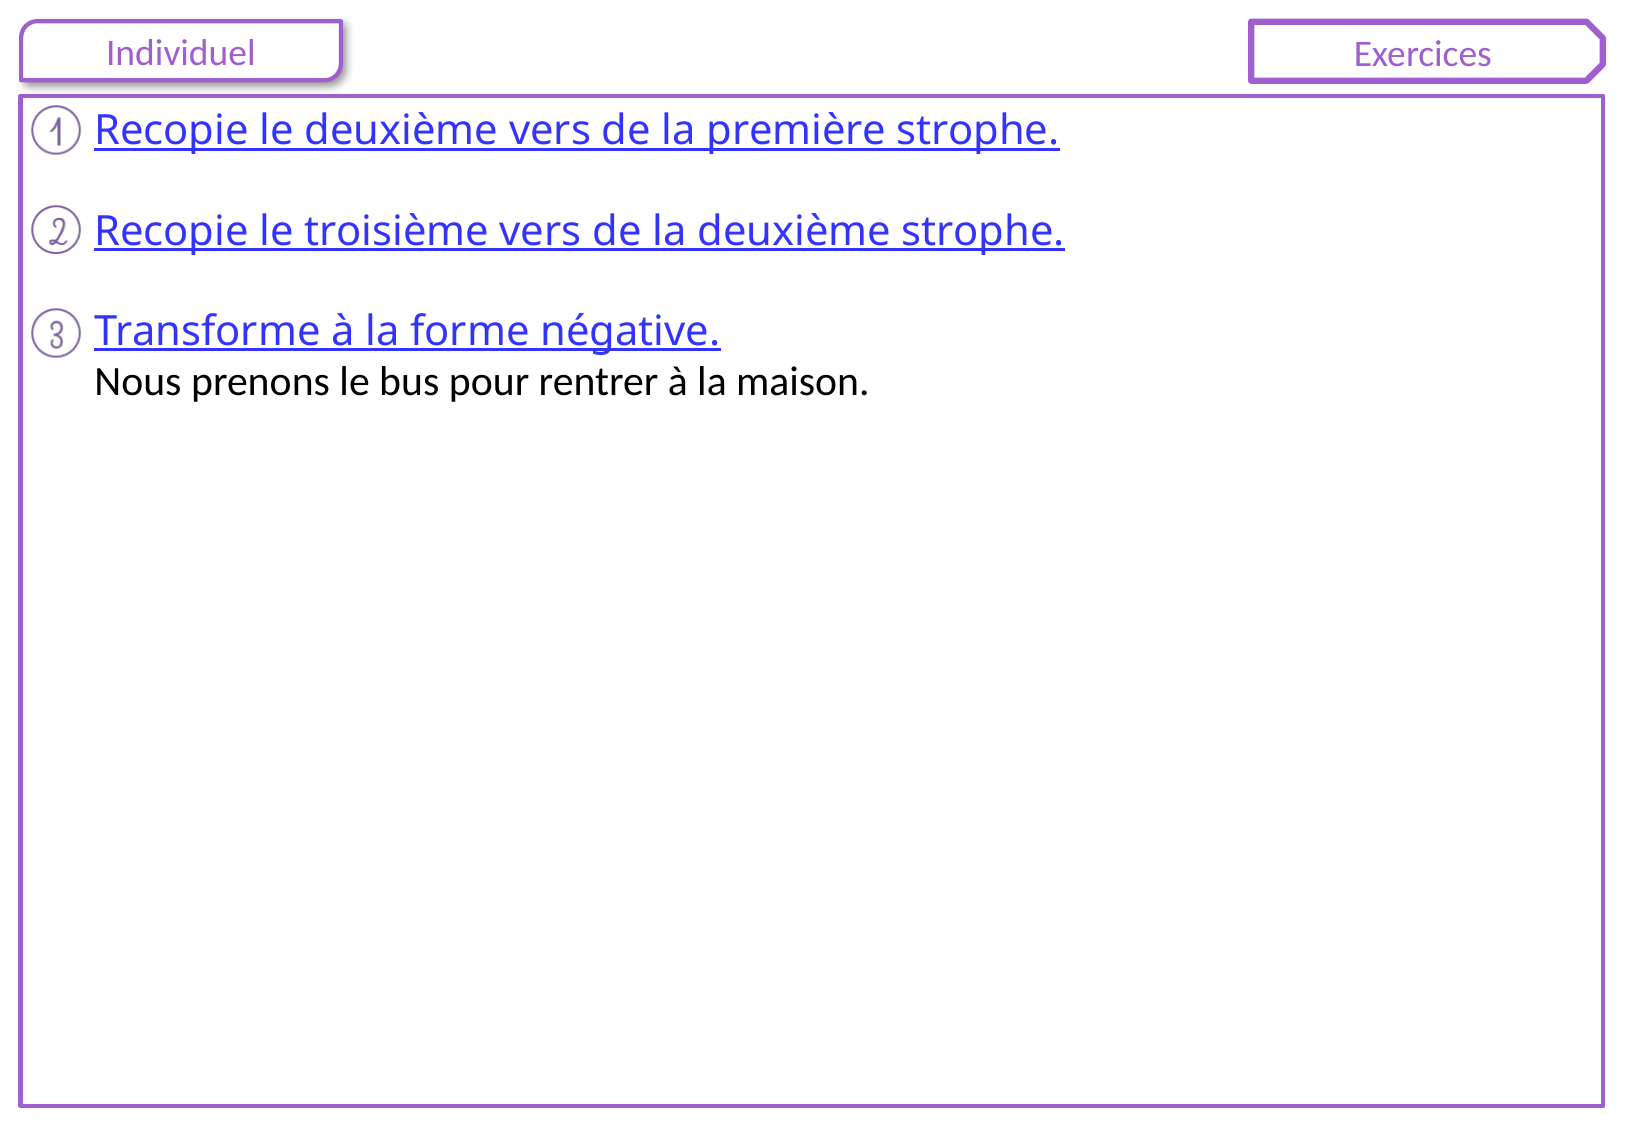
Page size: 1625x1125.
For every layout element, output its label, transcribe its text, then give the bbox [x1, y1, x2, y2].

picture [20, 195, 98, 293]
picture [20, 96, 98, 193]
picture [20, 299, 98, 396]
list Recopie le deuxième vers de la première strophe. Recopie le troisième vers de la deuxième strophe. Transforme à la forme négative. Nous prenons le bus pour rentrer à la maison. [18, 94, 1605, 1108]
